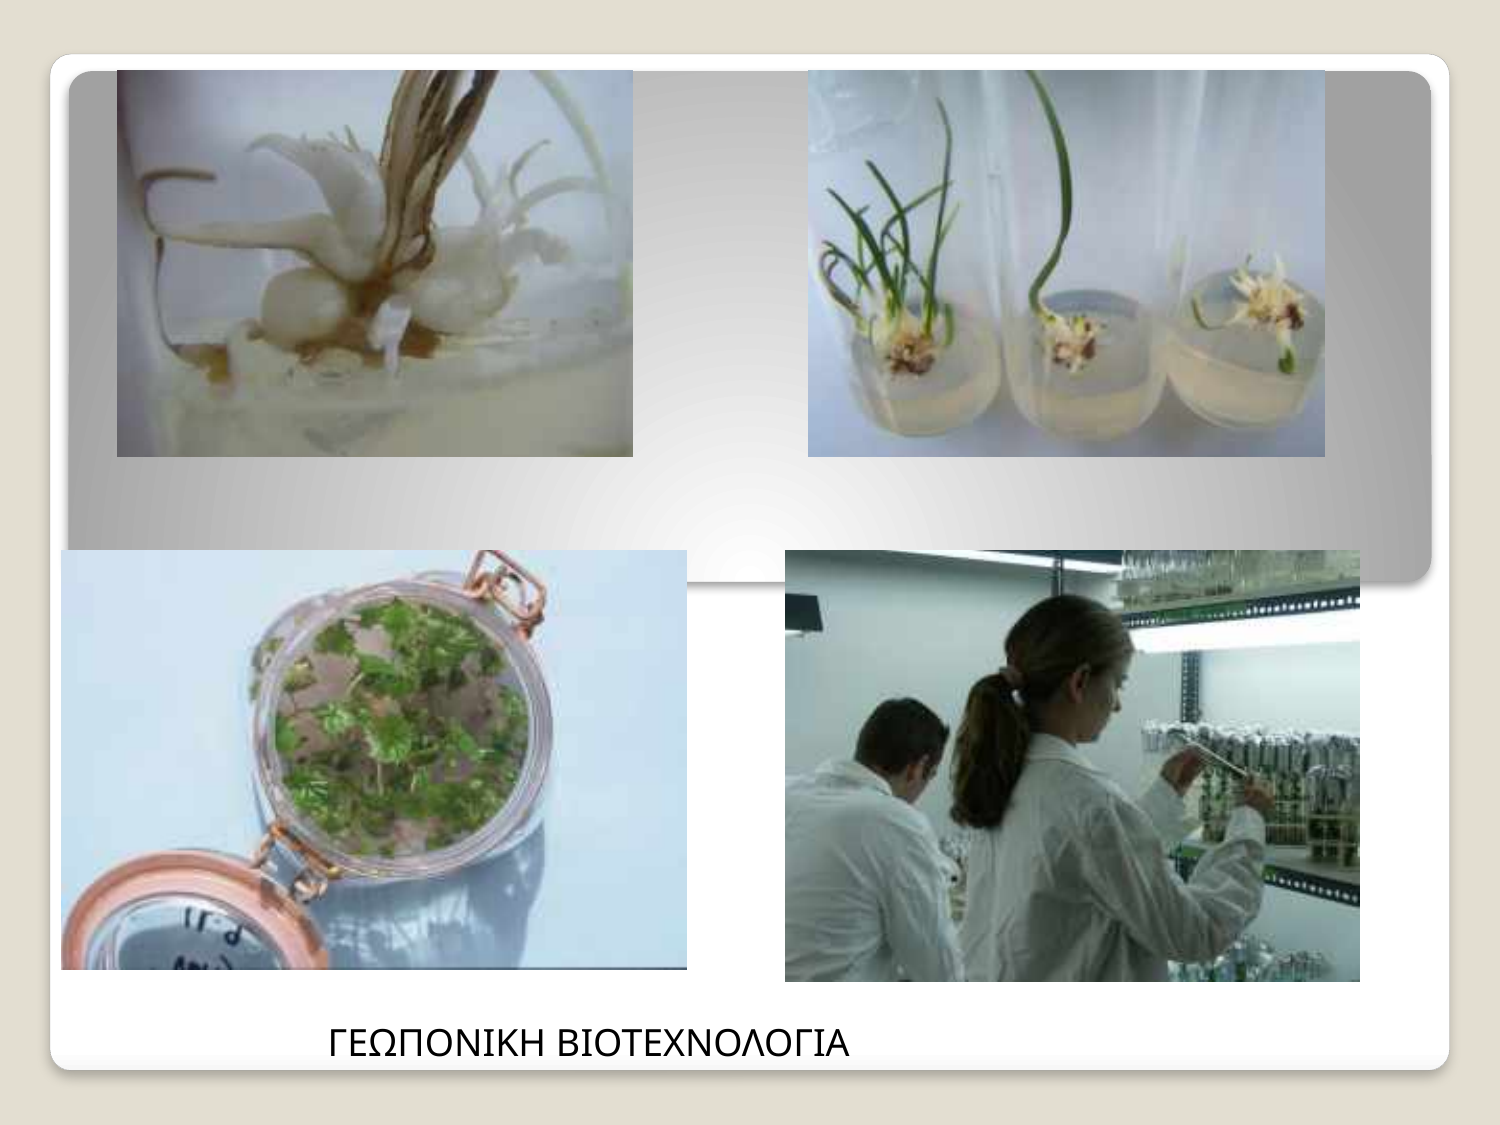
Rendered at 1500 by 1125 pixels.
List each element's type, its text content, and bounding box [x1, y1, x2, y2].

text_box ΓΕΩΠΟΝΙΚΗ ΒΙΟΤΕΧΝΟΛΟΓΙΑ [312, 1011, 1152, 1072]
picture [61, 550, 687, 970]
picture [116, 70, 633, 457]
picture [808, 70, 1326, 458]
picture [784, 550, 1360, 982]
